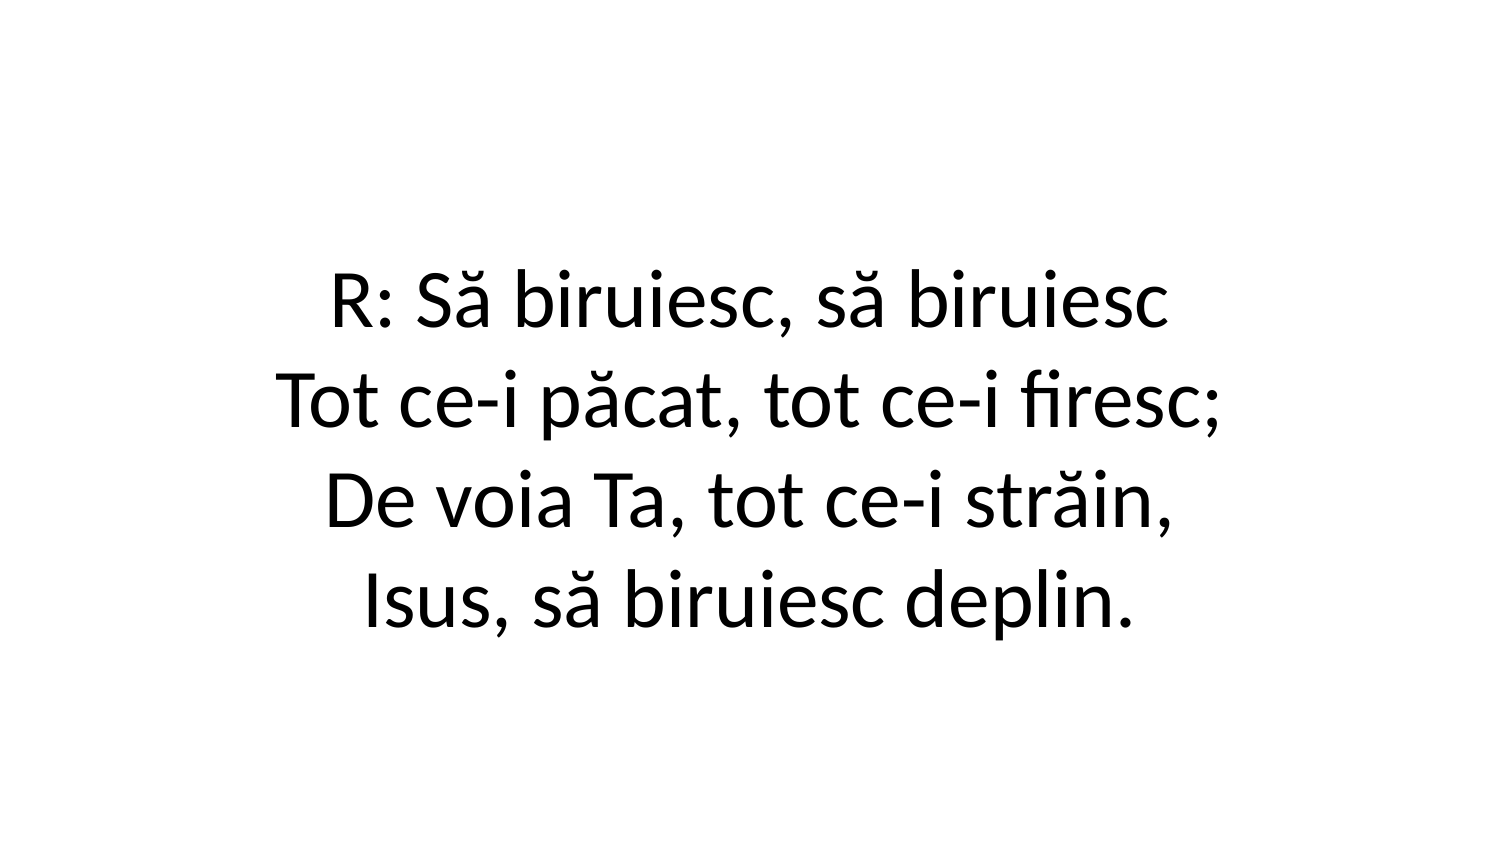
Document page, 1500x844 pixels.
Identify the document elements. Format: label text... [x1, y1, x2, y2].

text_box R: Să biruiesc, să biruiesc Tot ce-i păcat, tot ce-i firesc; De voia Ta, tot ce-i străin, Isus, să biruiesc deplin. [260, 192, 1240, 652]
